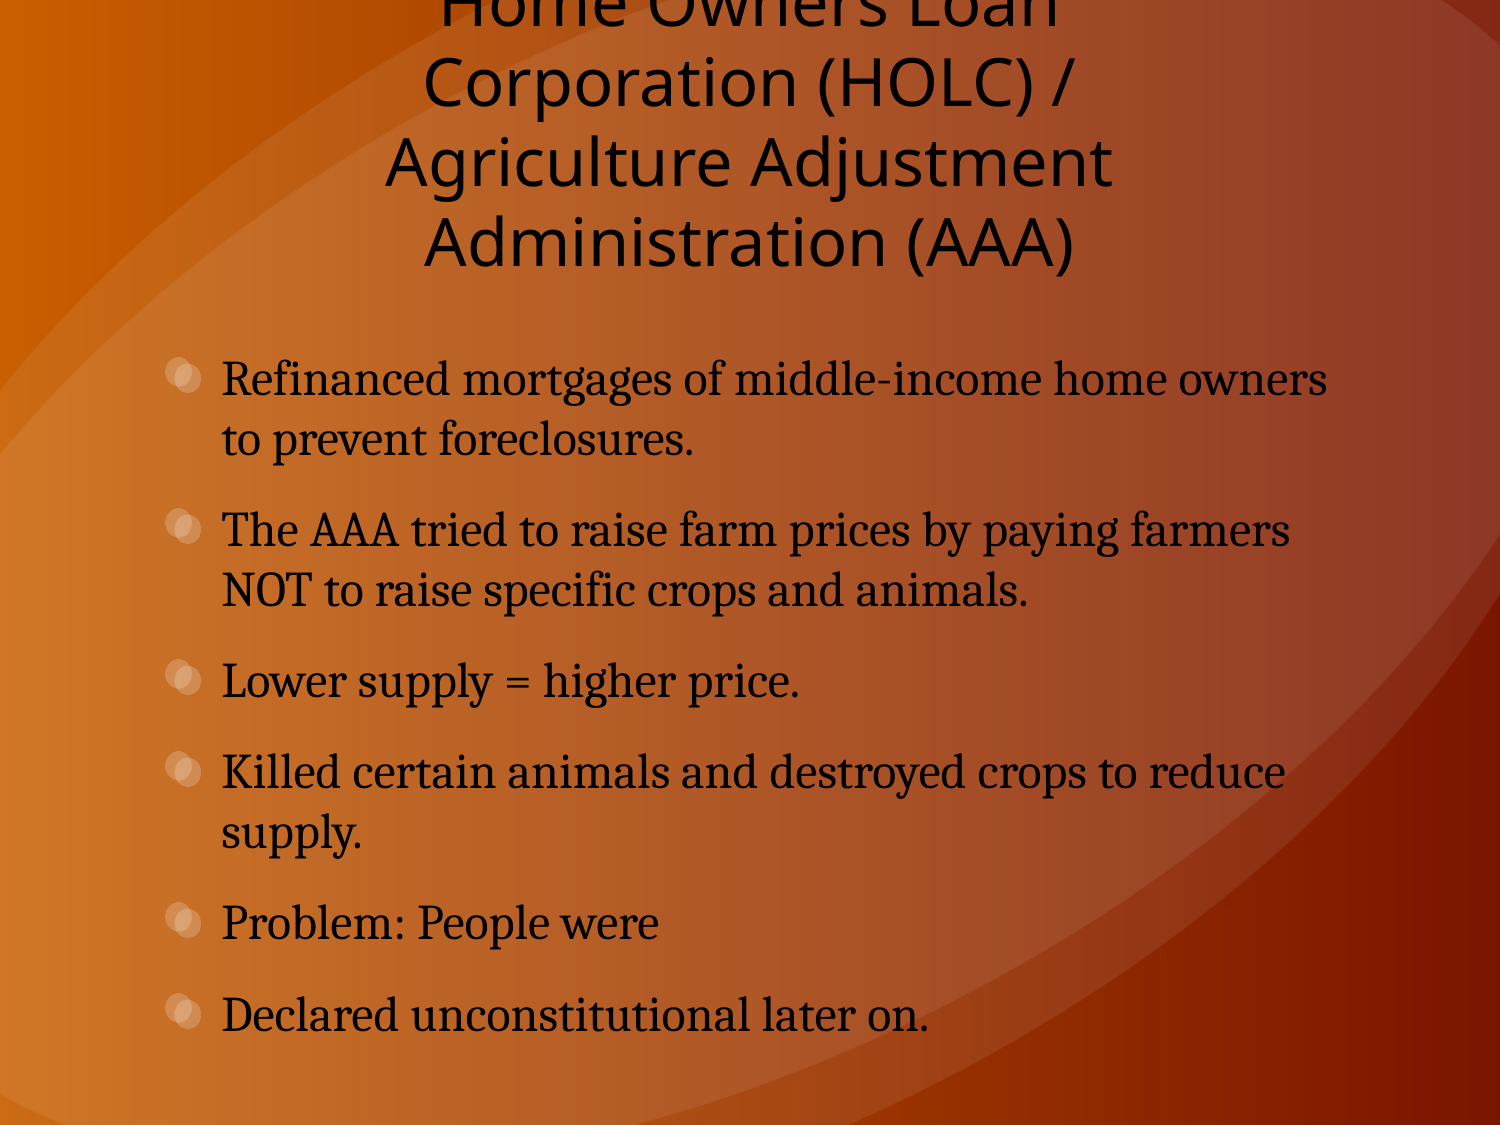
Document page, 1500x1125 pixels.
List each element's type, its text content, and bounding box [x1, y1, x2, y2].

title Home Owners Loan Corporation (HOLC) / Agriculture Adjustment Administration (AAA) [283, 45, 1216, 288]
list Refinanced mortgages of middle-income home owners to prevent foreclosures. The AAA tried to raise farm prices by paying farmers NOT to raise specific crops and animals. Lower supply = higher price. Killed certain animals and destroyed crops to reduce supply. Problem: People were Declared unconstitutional later on. [150, 337, 1375, 975]
picture [0, 0, 1500, 1125]
